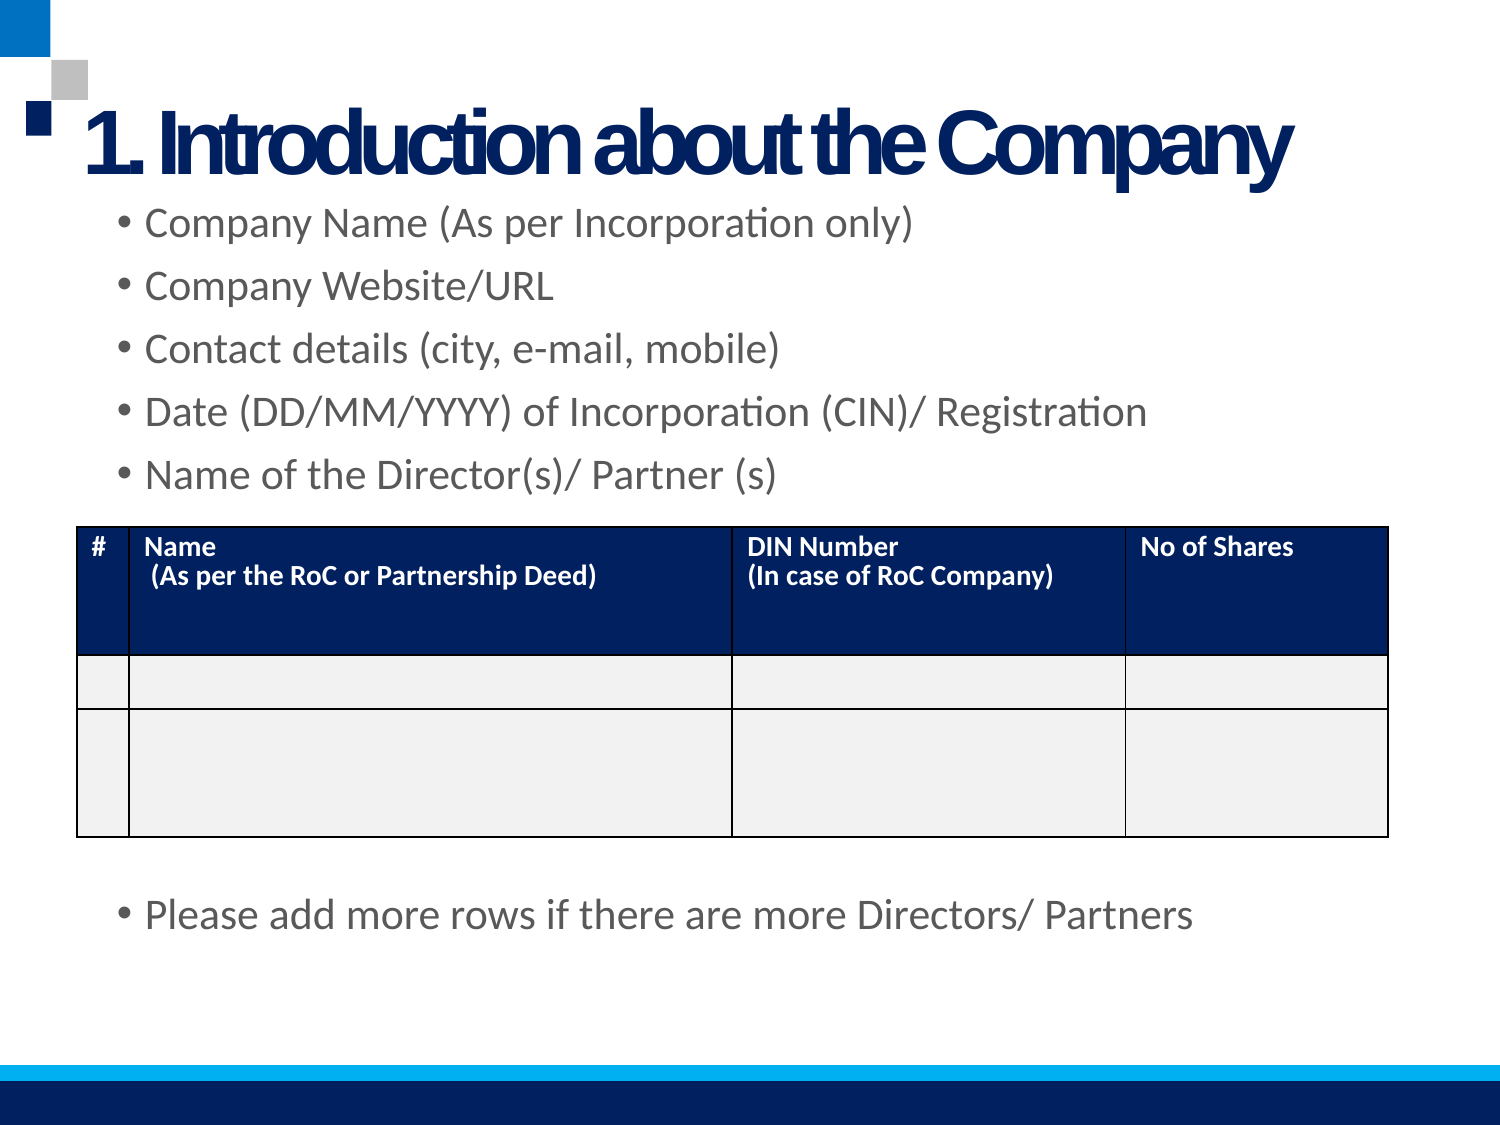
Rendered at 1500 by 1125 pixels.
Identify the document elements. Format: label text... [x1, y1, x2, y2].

title 1. Introduction about the Company [67, 78, 1362, 212]
list Company Name (As per Incorporation only) Company Website/URL Contact details (city, e-mail, mobile) Date (DD/MM/YYYY) of Incorporation (CIN)/ Registration Name of the Director(s)/ Partner (s) Please add more rows if there are more Directors/ Partners [102, 192, 1424, 1024]
table_header DIN Number (In case of RoC Company) [733, 528, 1125, 654]
table_cell [78, 710, 128, 836]
table_header # [78, 528, 128, 654]
table_cell [78, 656, 128, 708]
table_cell [130, 656, 731, 708]
table_header Name (As per the RoC or Partnership Deed) [130, 528, 731, 654]
table_cell [733, 656, 1125, 708]
table_cell [130, 710, 731, 836]
table_header No of Shares [1126, 528, 1387, 654]
table_cell [1126, 710, 1387, 836]
table_cell [733, 710, 1125, 836]
table_cell [1126, 656, 1387, 708]
